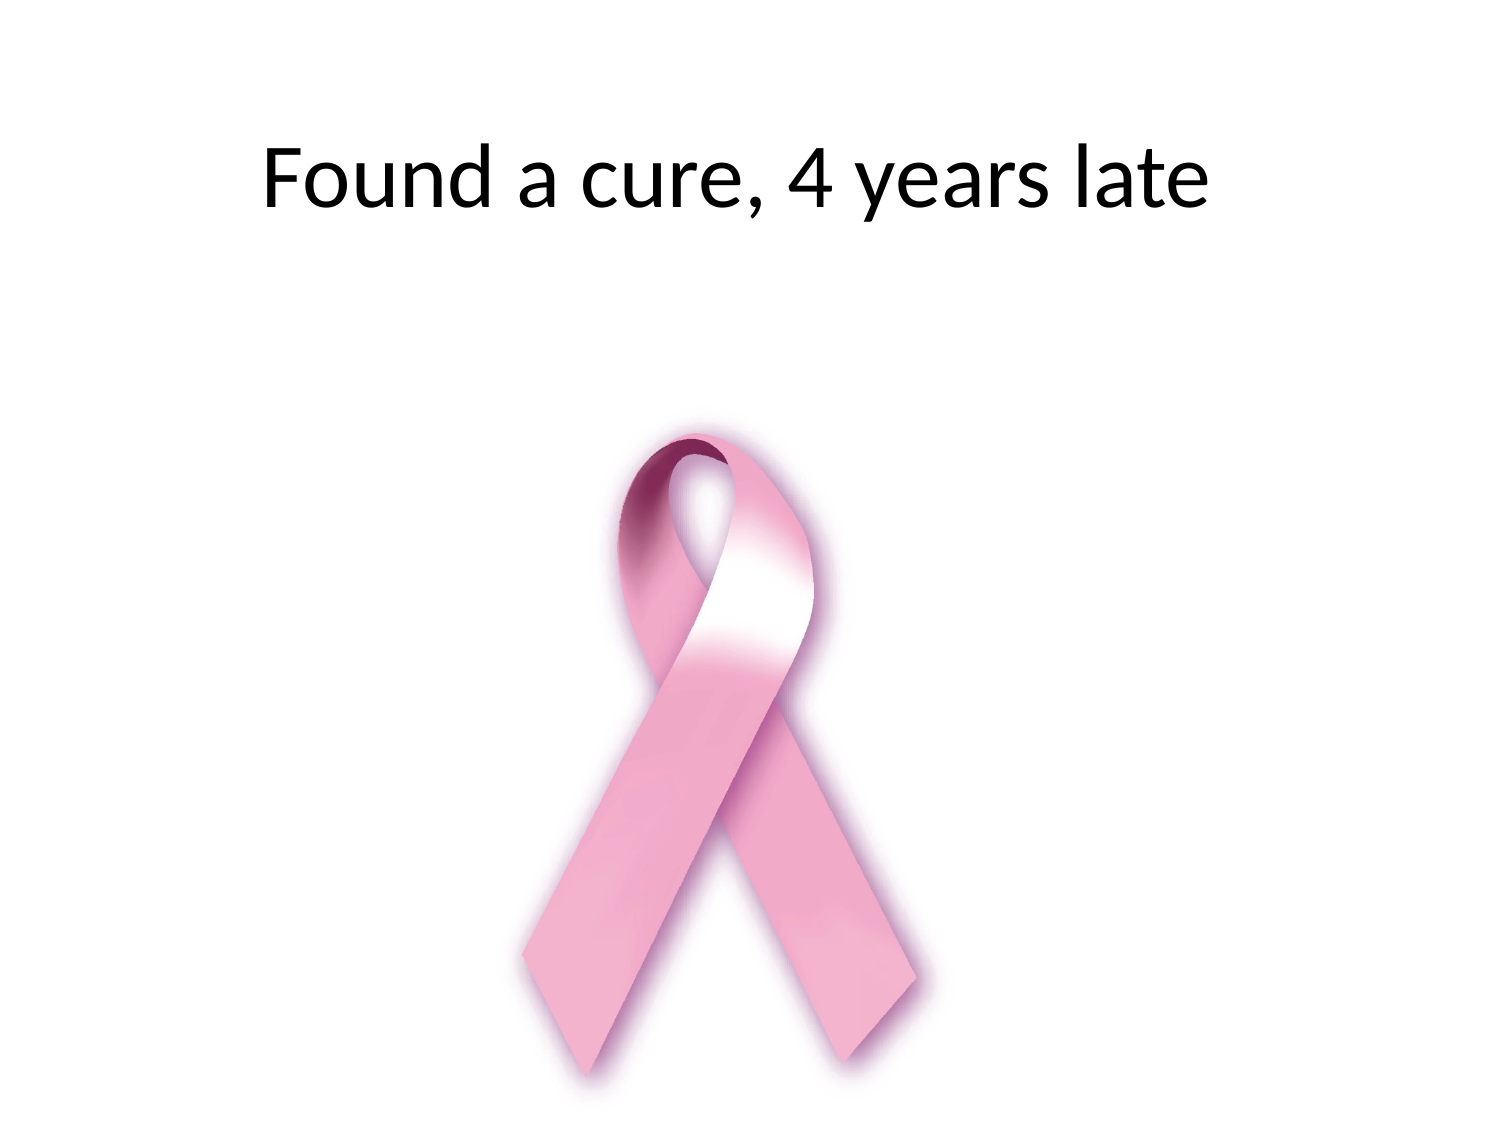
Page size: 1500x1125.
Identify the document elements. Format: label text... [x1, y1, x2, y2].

picture [487, 399, 968, 1125]
title Found a cure, 4 years late [99, 50, 1375, 292]
